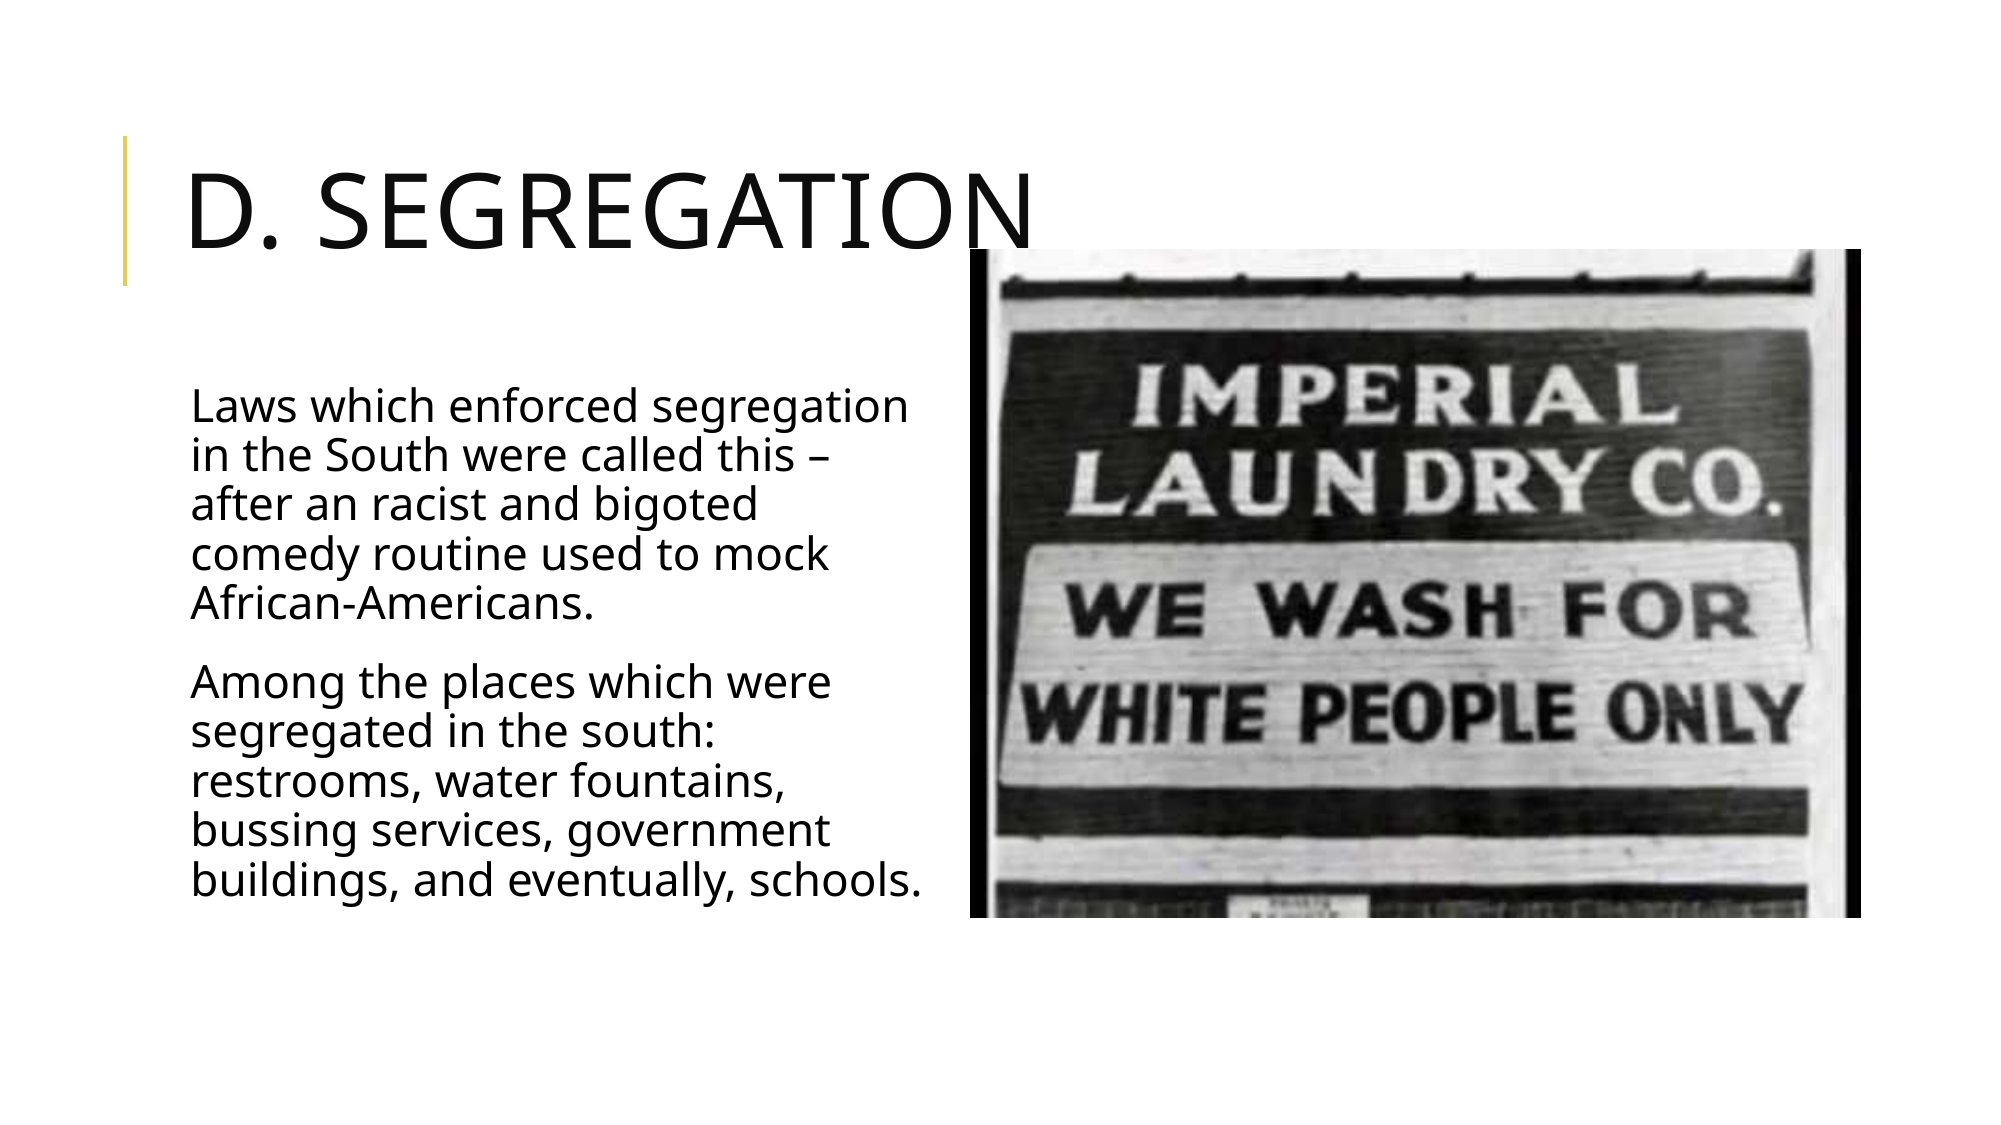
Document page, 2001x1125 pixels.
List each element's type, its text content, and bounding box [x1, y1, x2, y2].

list Laws which enforced segregation in the South were called this – after an racist and bigoted comedy routine used to mock African-Americans. Among the places which were segregated in the south: restrooms, water fountains, bussing services, government buildings, and eventually, schools. [168, 375, 948, 1035]
title D. segregation [168, 96, 1763, 342]
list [970, 249, 1861, 918]
